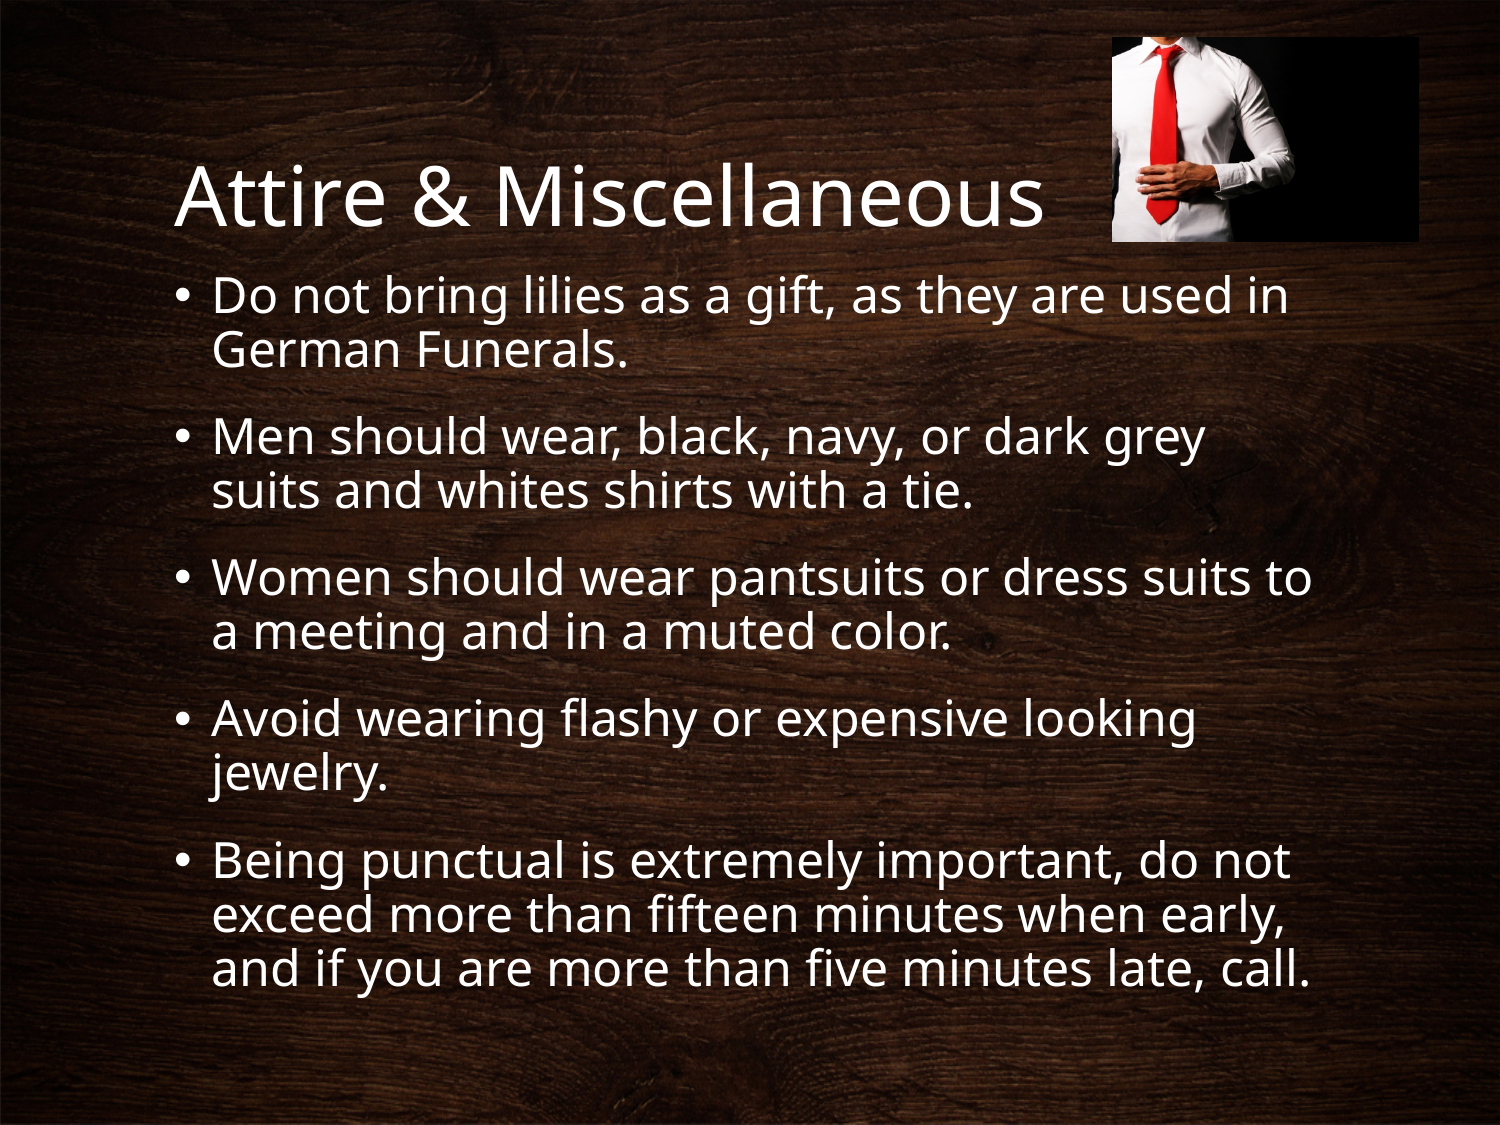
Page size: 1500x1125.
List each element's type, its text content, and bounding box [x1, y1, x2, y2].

title Attire & Miscellaneous [159, 62, 1103, 250]
list Do not bring lilies as a gift, as they are used in German Funerals. Men should wear, black, navy, or dark grey suits and whites shirts with a tie. Women should wear pantsuits or dress suits to a meeting and in a muted color. Avoid wearing flashy or expensive looking jewelry. Being punctual is extremely important, do not exceed more than fifteen minutes when early, and if you are more than five minutes late, call. [159, 262, 1341, 1013]
picture [0, 0, 1500, 1125]
